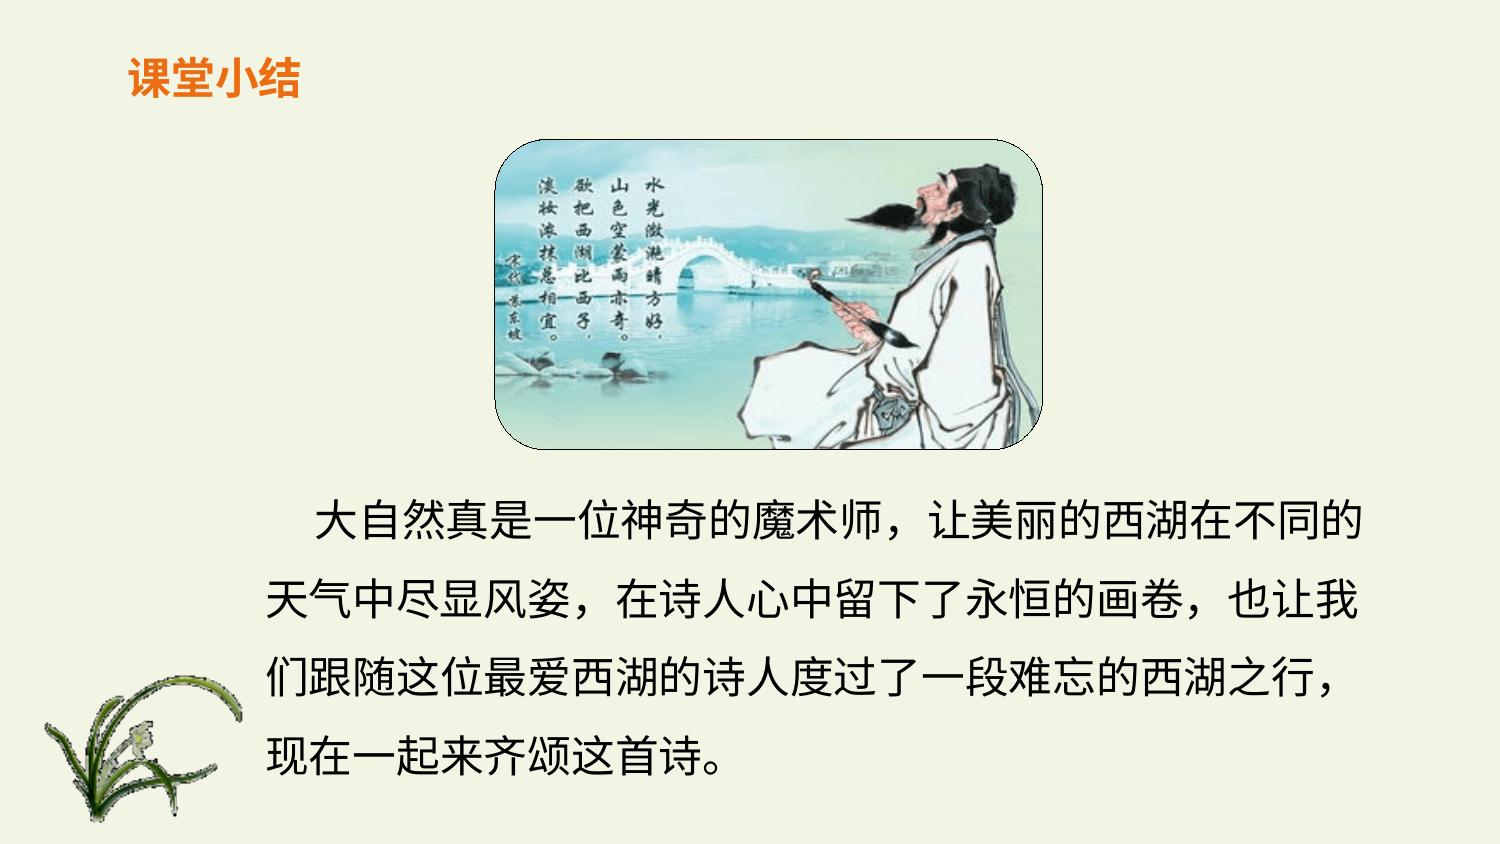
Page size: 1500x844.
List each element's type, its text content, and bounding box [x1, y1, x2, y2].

text_box 大自然真是一位神奇的魔术师，让美丽的西湖在不同的天气中尽显风姿，在诗人心中留下了永恒的画卷，也让我们跟随这位最爱西湖的诗人度过了一段难忘的西湖之行，现在一起来齐颂这首诗。 [253, 460, 1383, 787]
text_box 课堂小结 [116, 44, 314, 109]
picture [0, 0, 1500, 844]
